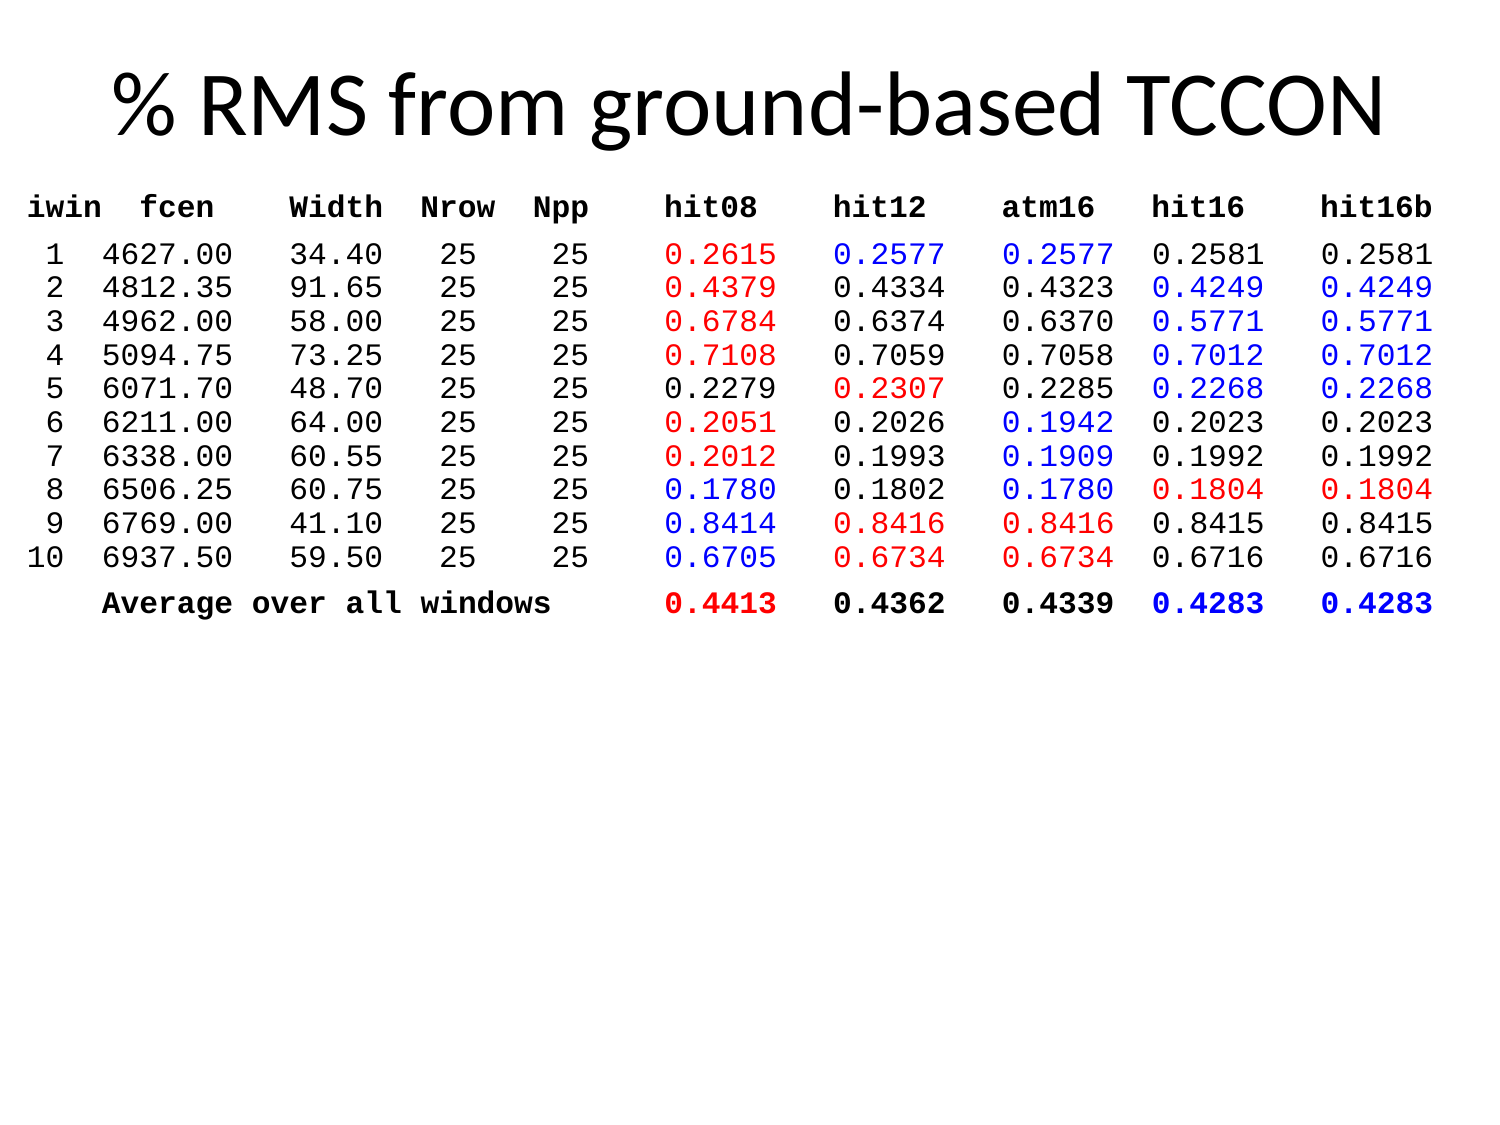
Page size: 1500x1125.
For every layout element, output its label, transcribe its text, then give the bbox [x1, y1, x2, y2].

text_box iwin fcen Width Nrow Npp hit08 hit12 atm16 hit16 hit16b 1 4627.00 34.40 25 25 0.2615 0.2577 0.2577 0.2581 0.2581 2 4812.35 91.65 25 25 0.4379 0.4334 0.4323 0.4249 0.4249 3 4962.00 58.00 25 25 0.6784 0.6374 0.6370 0.5771 0.5771 4 5094.75 73.25 25 25 0.7108 0.7059 0.7058 0.7012 0.7012 5 6071.70 48.70 25 25 0.2279 0.2307 0.2285 0.2268 0.2268 6 6211.00 64.00 25 25 0.2051 0.2026 0.1942 0.2023 0.2023 7 6338.00 60.55 25 25 0.2012 0.1993 0.1909 0.1992 0.1992 8 6506.25 60.75 25 25 0.1780 0.1802 0.1780 0.1804 0.1804 9 6769.00 41.10 25 25 0.8414 0.8416 0.8416 0.8415 0.8415 10 6937.50 59.50 25 25 0.6705 0.6734 0.6734 0.6716 0.6716 Average over all windows 0.4413 0.4362 0.4339 0.4283 0.4283 [12, 183, 1486, 628]
title % RMS from ground-based TCCON [75, 4, 1425, 183]
